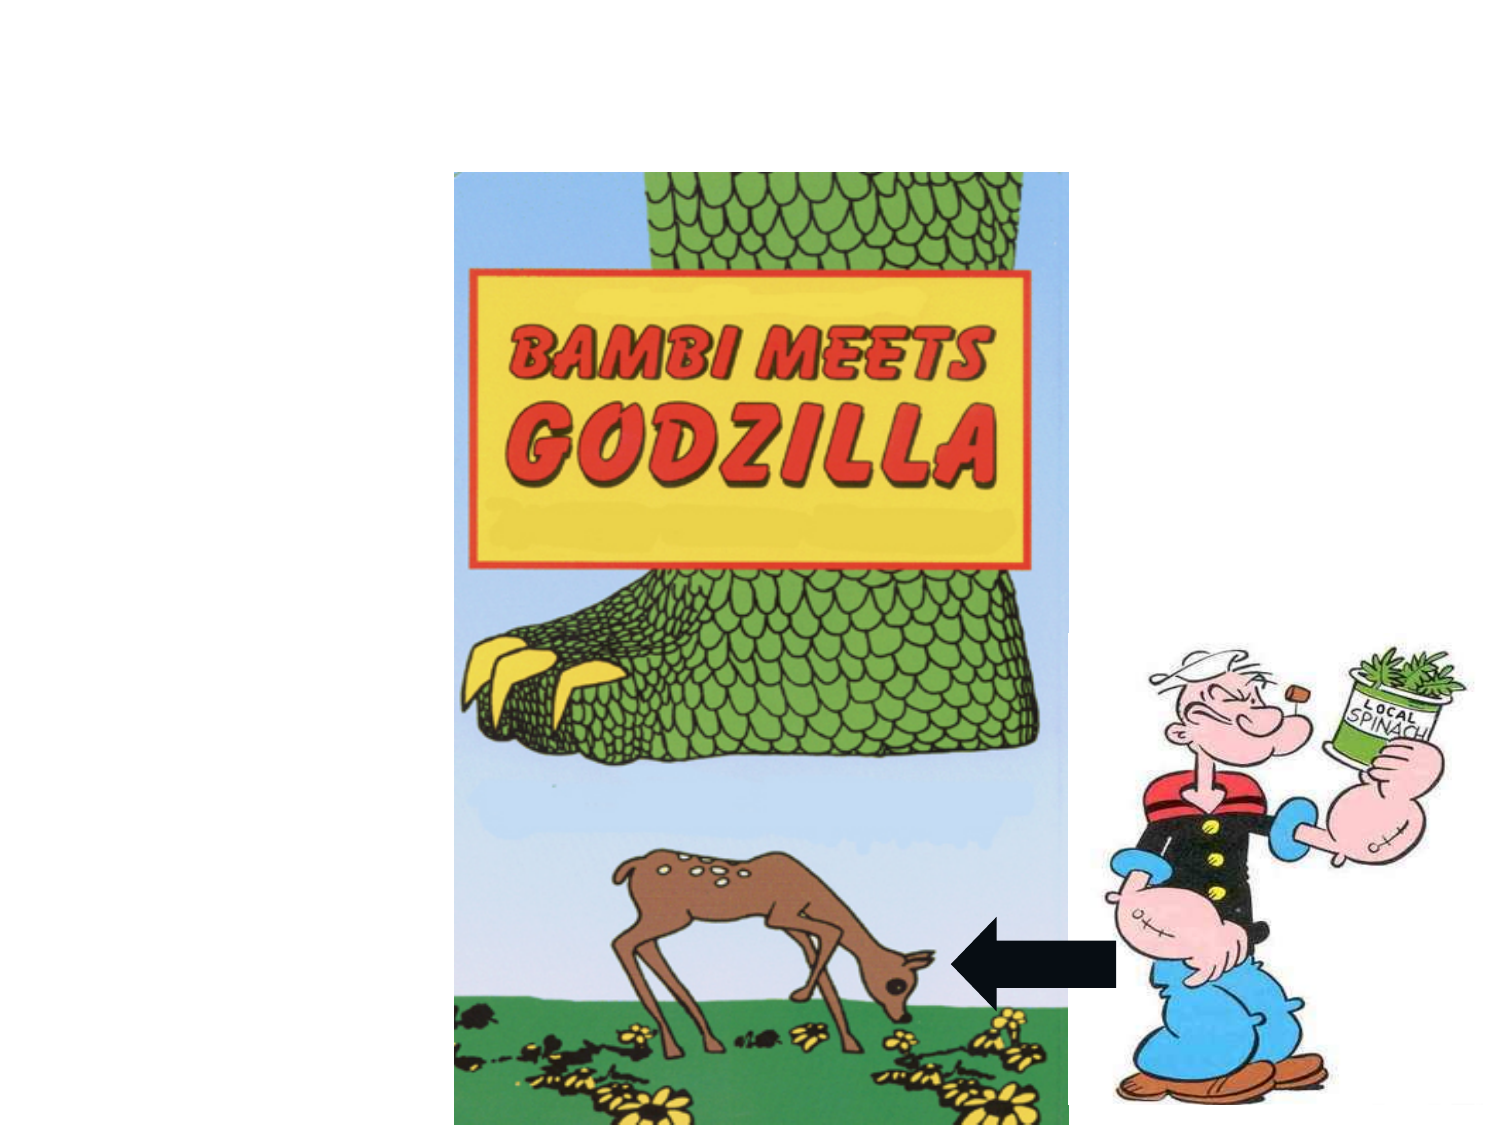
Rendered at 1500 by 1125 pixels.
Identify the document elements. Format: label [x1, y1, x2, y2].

text_box [950, 633, 1483, 1105]
list [454, 172, 1070, 1125]
